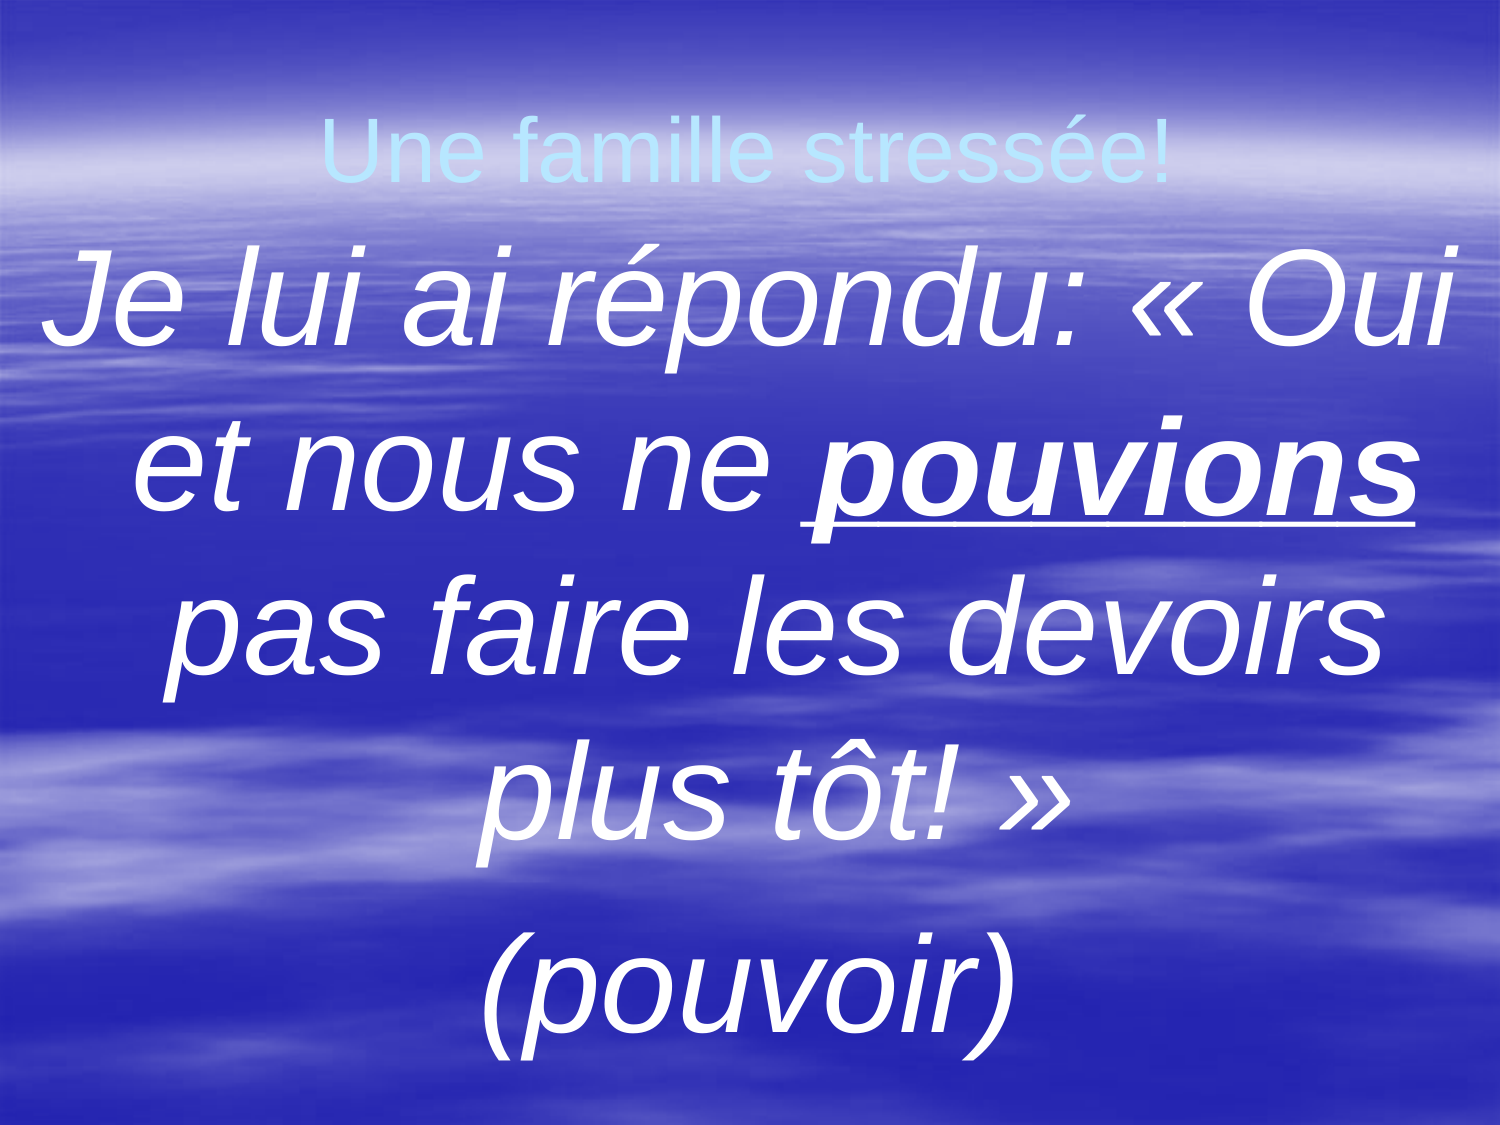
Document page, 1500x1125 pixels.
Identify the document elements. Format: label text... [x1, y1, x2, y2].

title Une famille stressée! [49, 37, 1446, 200]
list Je lui ai répondu: « Oui et nous ne ________ pas faire les devoirs plus tôt! » (pouvoir) [0, 200, 1500, 950]
text_box pouvions [800, 370, 1500, 588]
